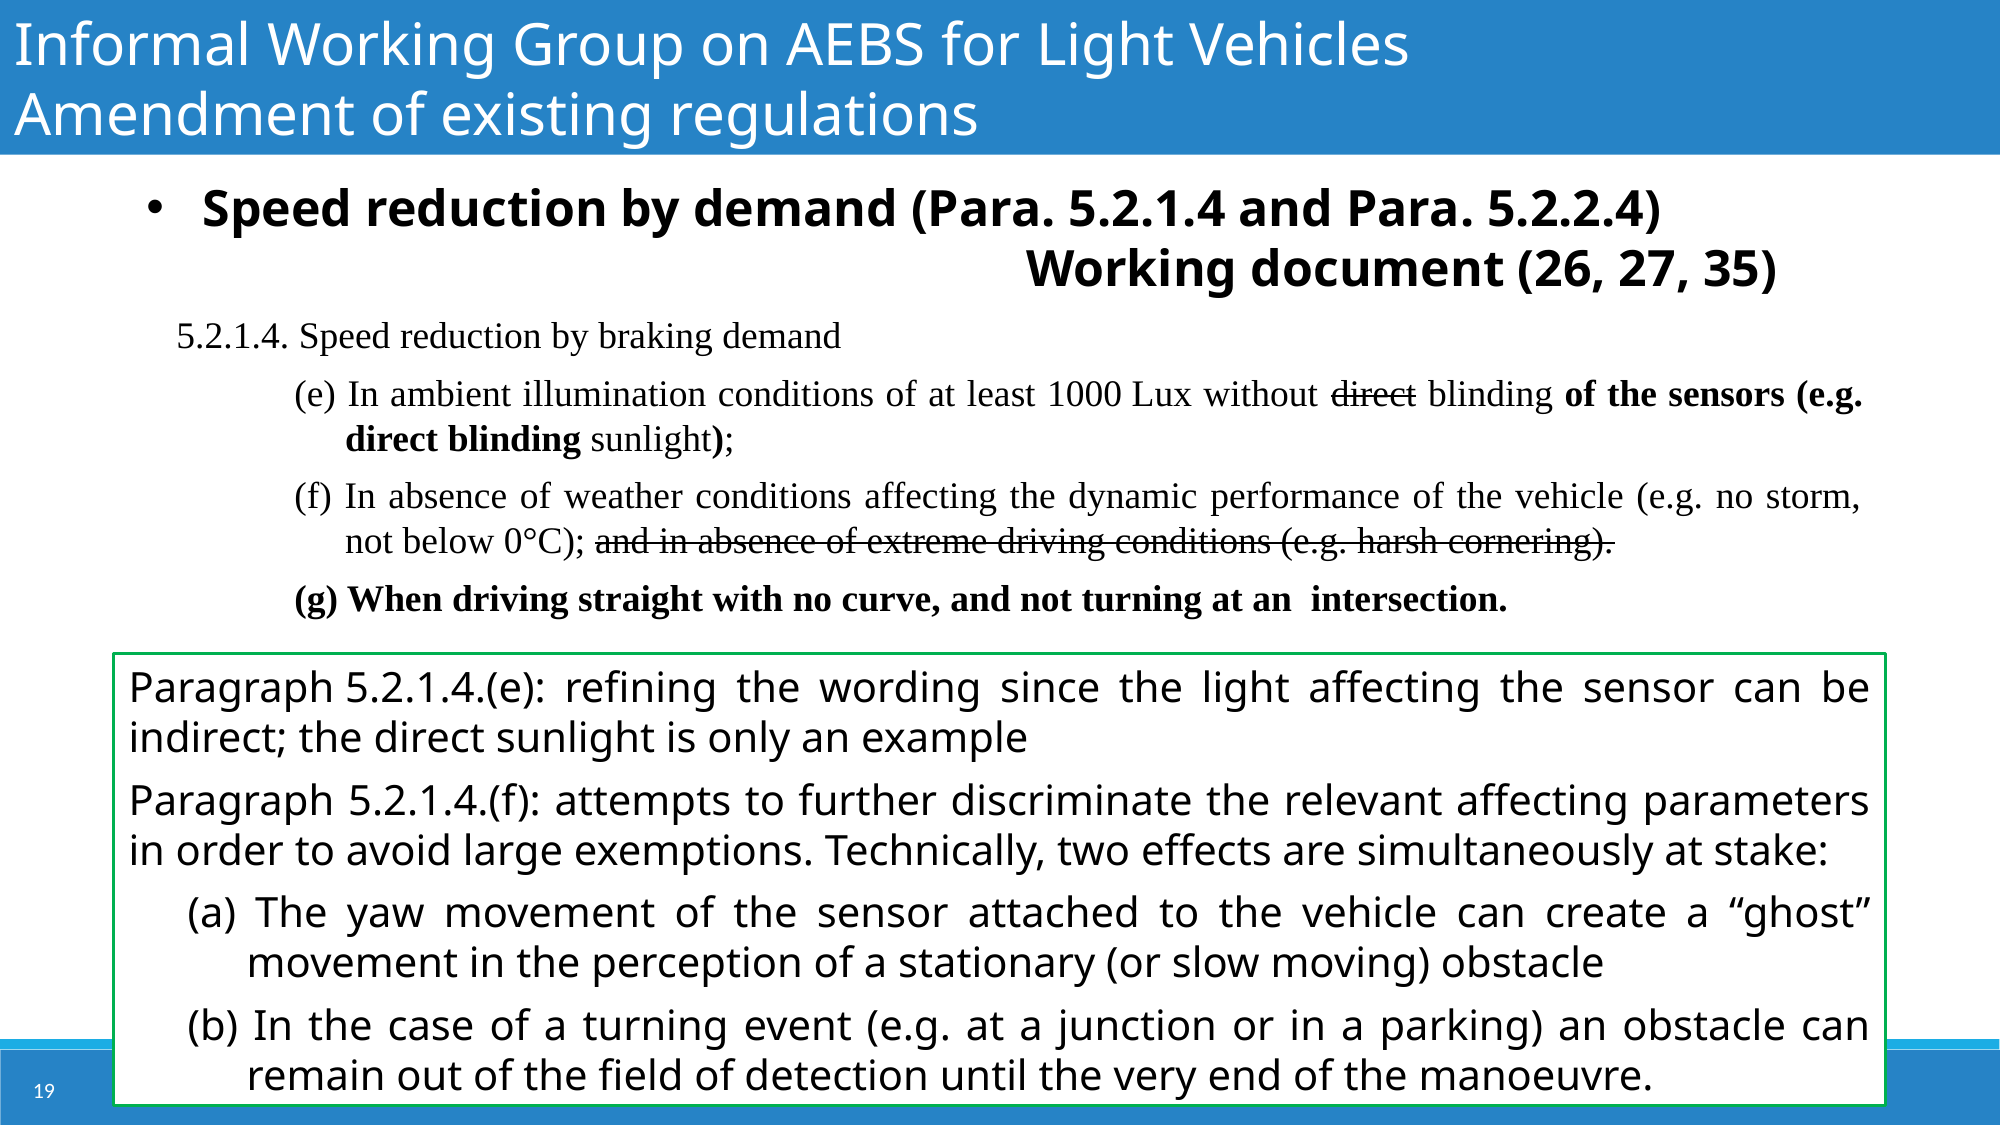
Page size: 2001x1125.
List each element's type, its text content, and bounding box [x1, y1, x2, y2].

slide_number 19 [0, 1059, 70, 1120]
text_box Speed reduction by demand (Para. 5.2.1.4 and Para. 5.2.2.4) Working document (26, 27, 35) [69, 169, 1971, 304]
text_box Informal Working Group on AEBS for Light Vehicles Amendment of existing regulations [0, 0, 2000, 155]
text_box 5.2.1.4. Speed reduction by braking demand (e) In ambient illumination conditions of at least 1000 Lux without direct blinding of the sensors (e.g. direct blinding sunlight); (f) In absence of weather conditions affecting the dynamic performance of the vehicle (e.g. no storm, not below 0°C); and in absence of extreme driving conditions (e.g. harsh cornering). (g) When driving straight with no curve, and not turning at an intersection. [161, 304, 1879, 627]
text_box Paragraph 5.2.1.4.(e): refining the wording since the light affecting the sensor can be indirect; the direct sunlight is only an example Paragraph 5.2.1.4.(f): attempts to further discriminate the relevant affecting parameters in order to avoid large exemptions. Technically, two effects are simultaneously at stake: (a) The yaw movement of the sensor attached to the vehicle can create a “ghost” movement in the perception of a stationary (or slow moving) obstacle (b) In the case of a turning event (e.g. at a junction or in a parking) an obstacle can remain out of the field of detection until the very end of the manoeuvre. [113, 653, 1886, 1106]
